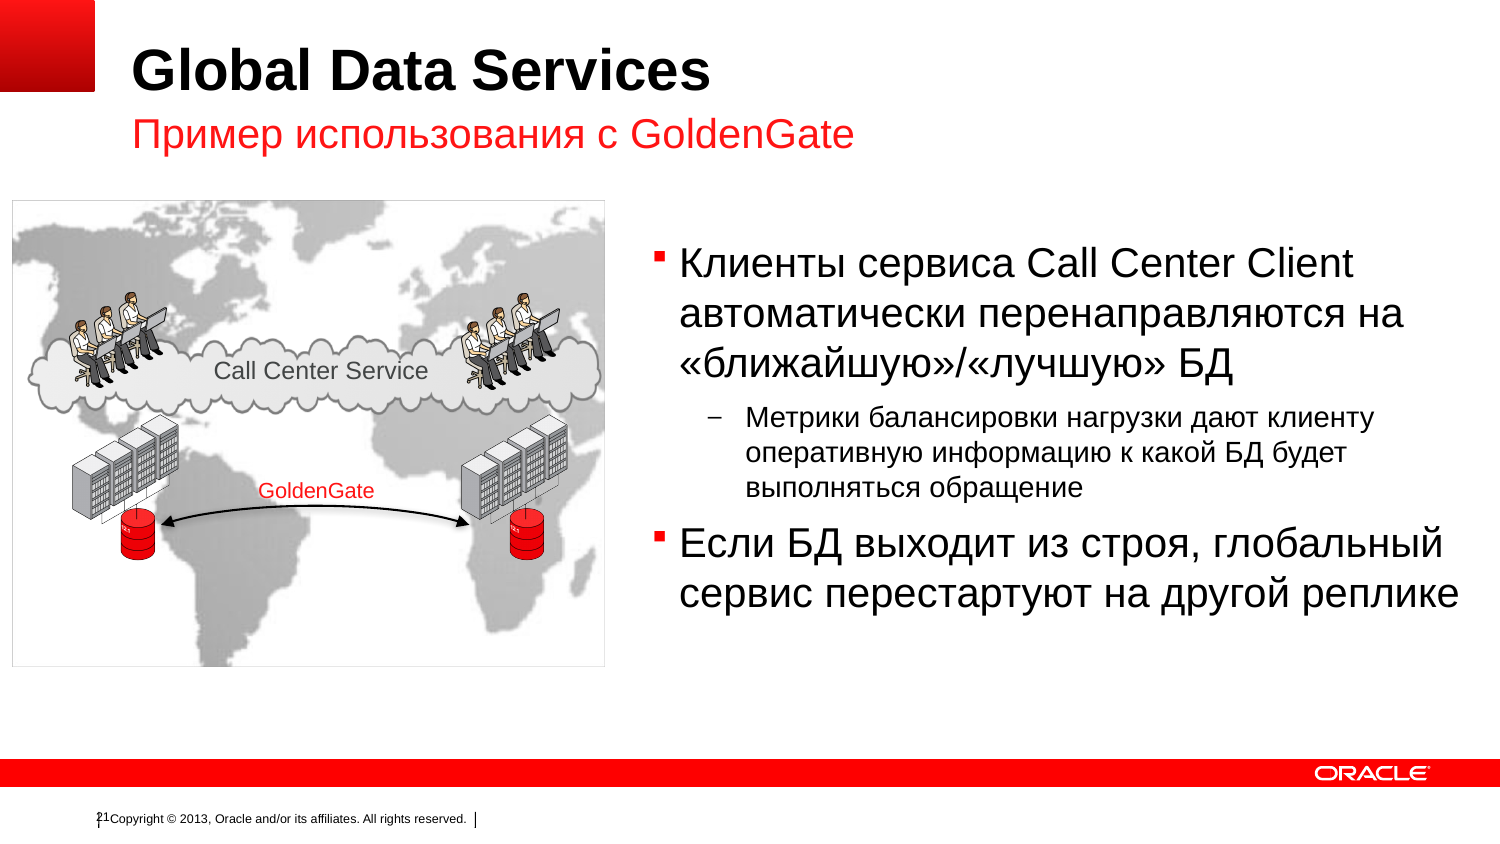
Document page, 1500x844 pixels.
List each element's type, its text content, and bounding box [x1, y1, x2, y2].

list Клиенты сервиса Call Center Client автоматически перенаправляются на «ближайшую»/«лучшую» БД Метрики балансировки нагрузки дают клиенту оперативную информацию к какой БД будет выполняться обращение Если БД выходит из строя, глобальный сервис перестартуют на другой реплике [641, 235, 1477, 764]
picture [0, 759, 1500, 787]
title Global Data Services [131, 40, 1482, 106]
picture [12, 199, 605, 667]
list Пример использования с GoldenGate [131, 106, 1482, 157]
